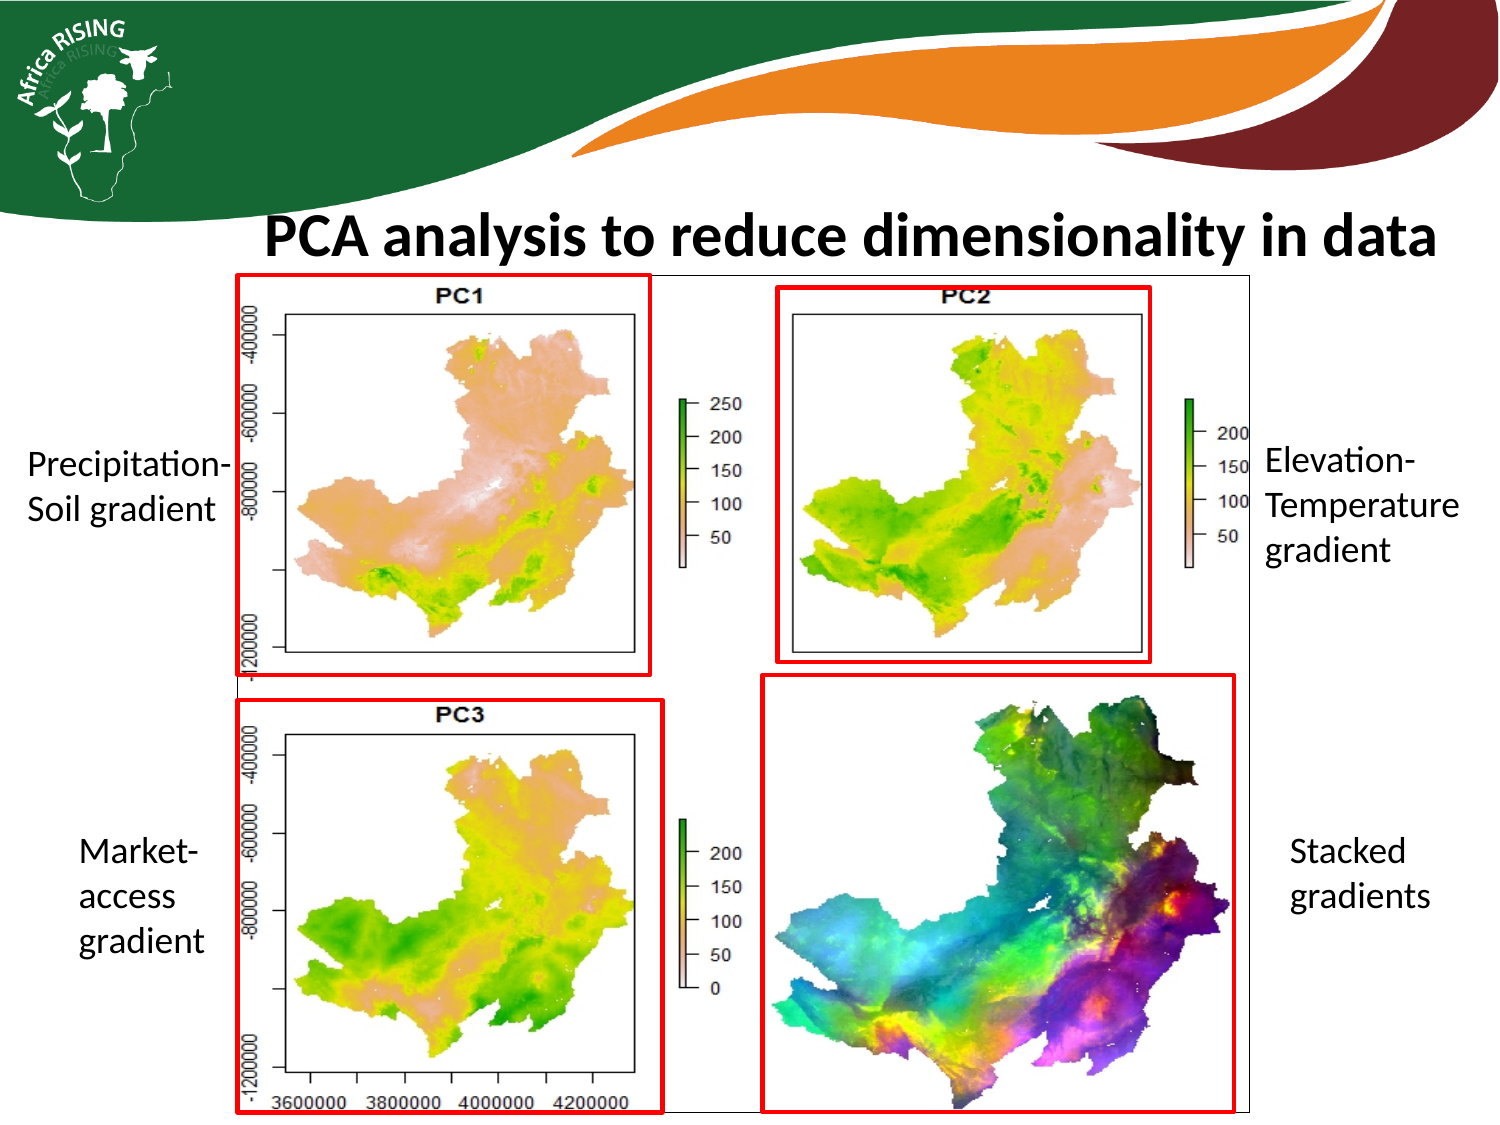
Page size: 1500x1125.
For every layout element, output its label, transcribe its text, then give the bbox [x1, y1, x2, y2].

text_box Stacked gradients [1275, 819, 1450, 924]
text_box Market- access gradient [63, 819, 227, 969]
title PCA analysis to reduce dimensionality in data [249, 187, 1466, 275]
text_box Precipitation-Soil gradient [12, 431, 232, 537]
text_box Elevation-Temperature gradient [1254, 427, 1488, 578]
picture [237, 274, 1251, 1113]
picture [0, 0, 1499, 222]
